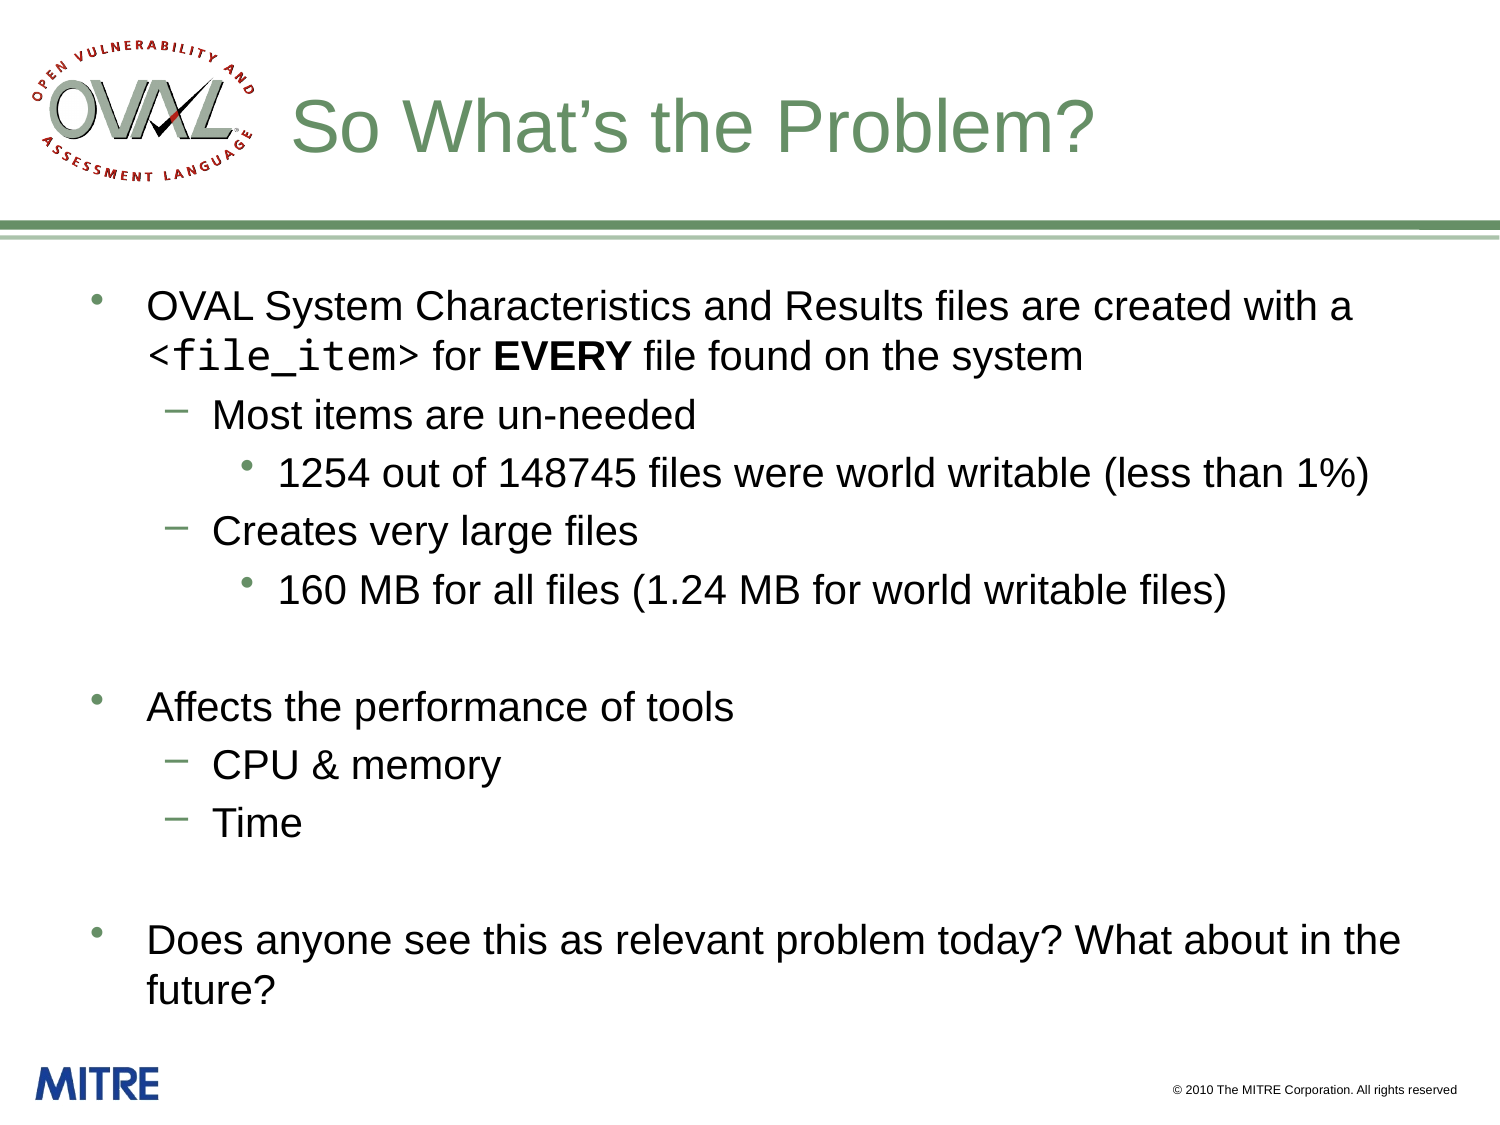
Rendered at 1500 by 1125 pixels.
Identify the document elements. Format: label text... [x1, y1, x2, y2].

list OVAL System Characteristics and Results files are created with a <file_item> for EVERY file found on the system Most items are un-needed 1254 out of 148745 files were world writable (less than 1%) Creates very large files 160 MB for all files (1.24 MB for world writable files) Affects the performance of tools CPU & memory Time Does anyone see this as relevant problem today? What about in the future? [74, 271, 1426, 1038]
title So What’s the Problem? [274, 44, 1438, 201]
picture [0, 0, 313, 238]
picture [30, 1064, 163, 1106]
